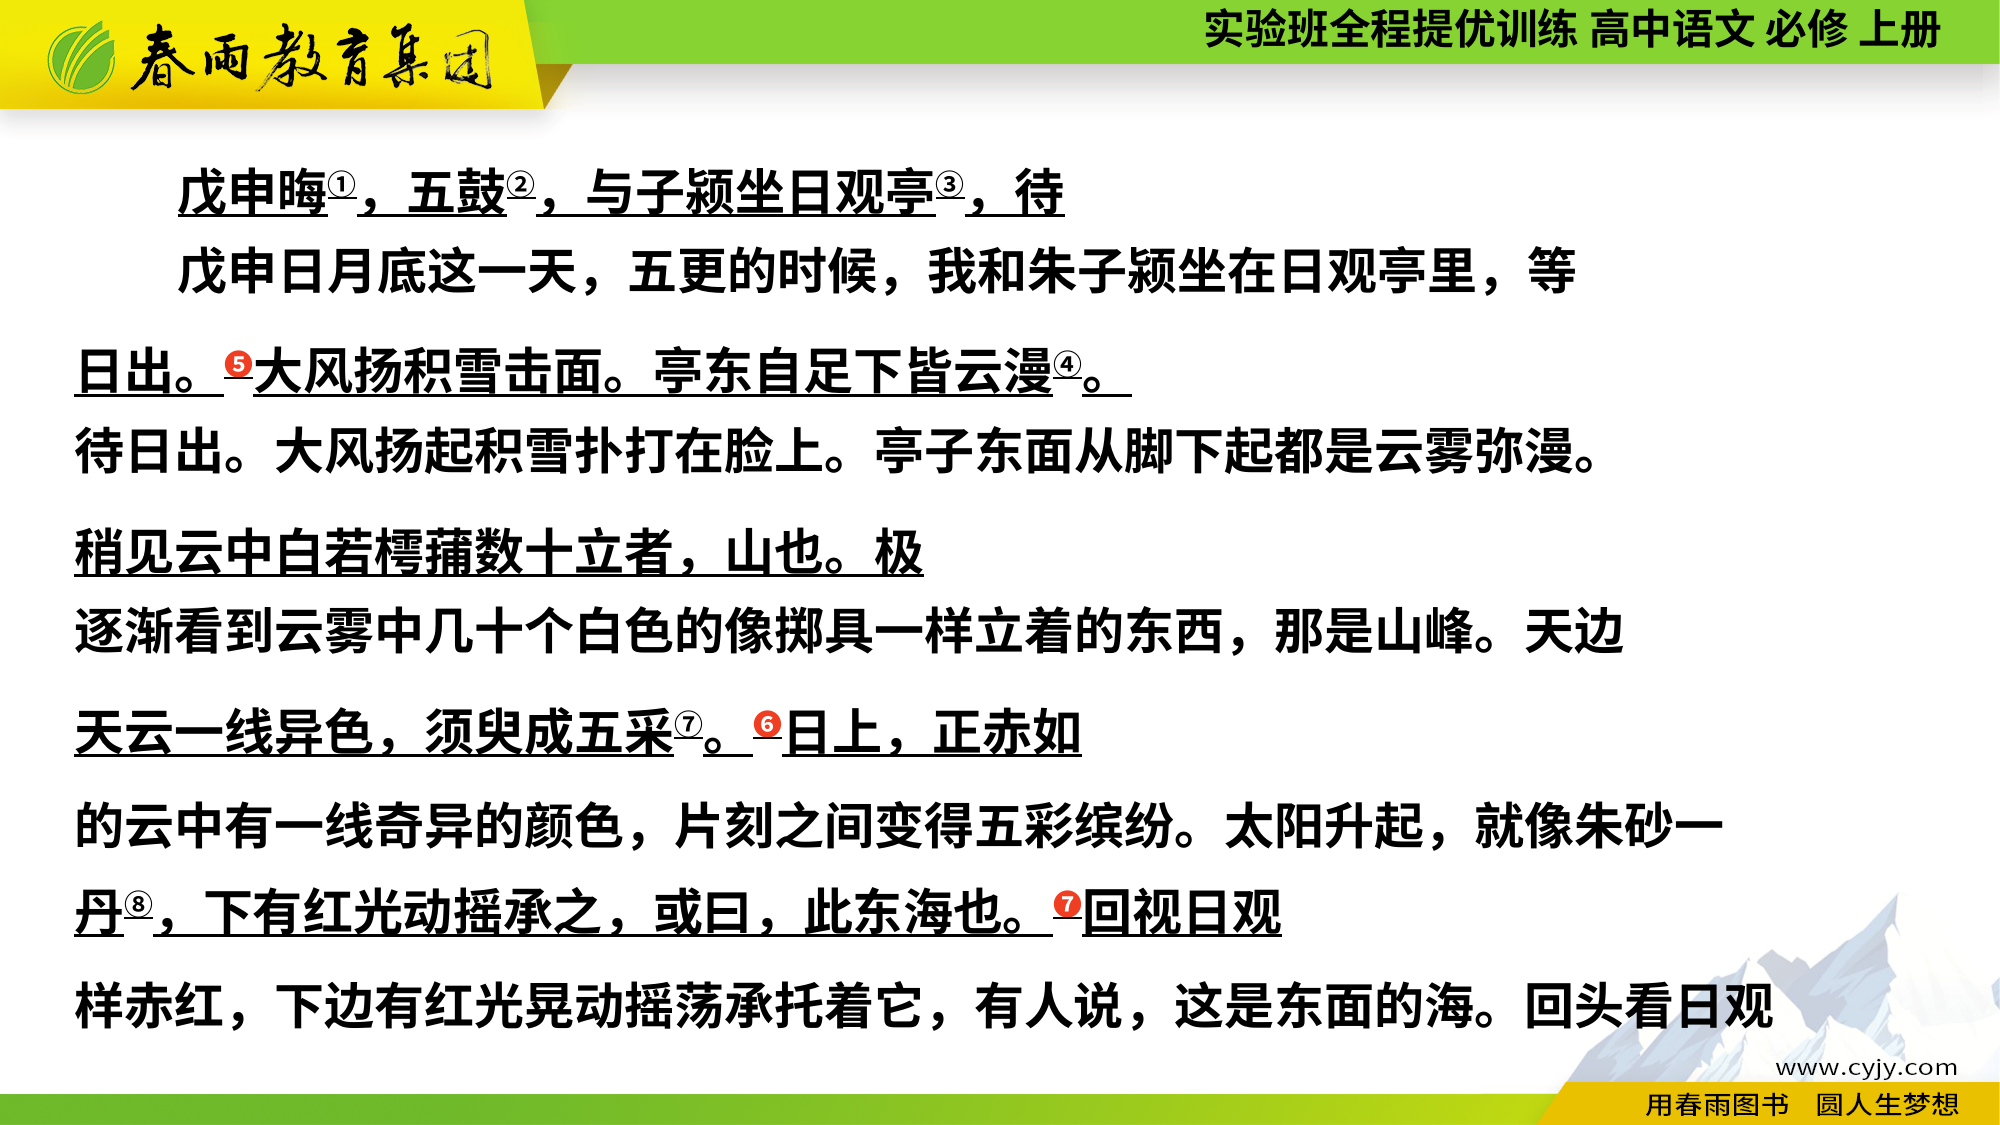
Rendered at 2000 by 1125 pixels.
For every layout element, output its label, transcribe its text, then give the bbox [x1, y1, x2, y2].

picture [0, 0, 2000, 1125]
text_box 戊申日月底这一天，五更的时候，我和朱子颍坐在日观亭里，等 待日出。大风扬起积雪扑打在脸上。亭子东面从脚下起都是云雾弥漫。 逐渐看到云雾中几十个白色的像掷具一样立着的东西，那是山峰。天边 的云中有一线奇异的颜色，片刻之间变得五彩缤纷。太阳升起，就像朱砂一 样赤红，下边有红光晃动摇荡承托着它，有人说，这是东面的海。回头看日观 [59, 201, 1944, 1042]
